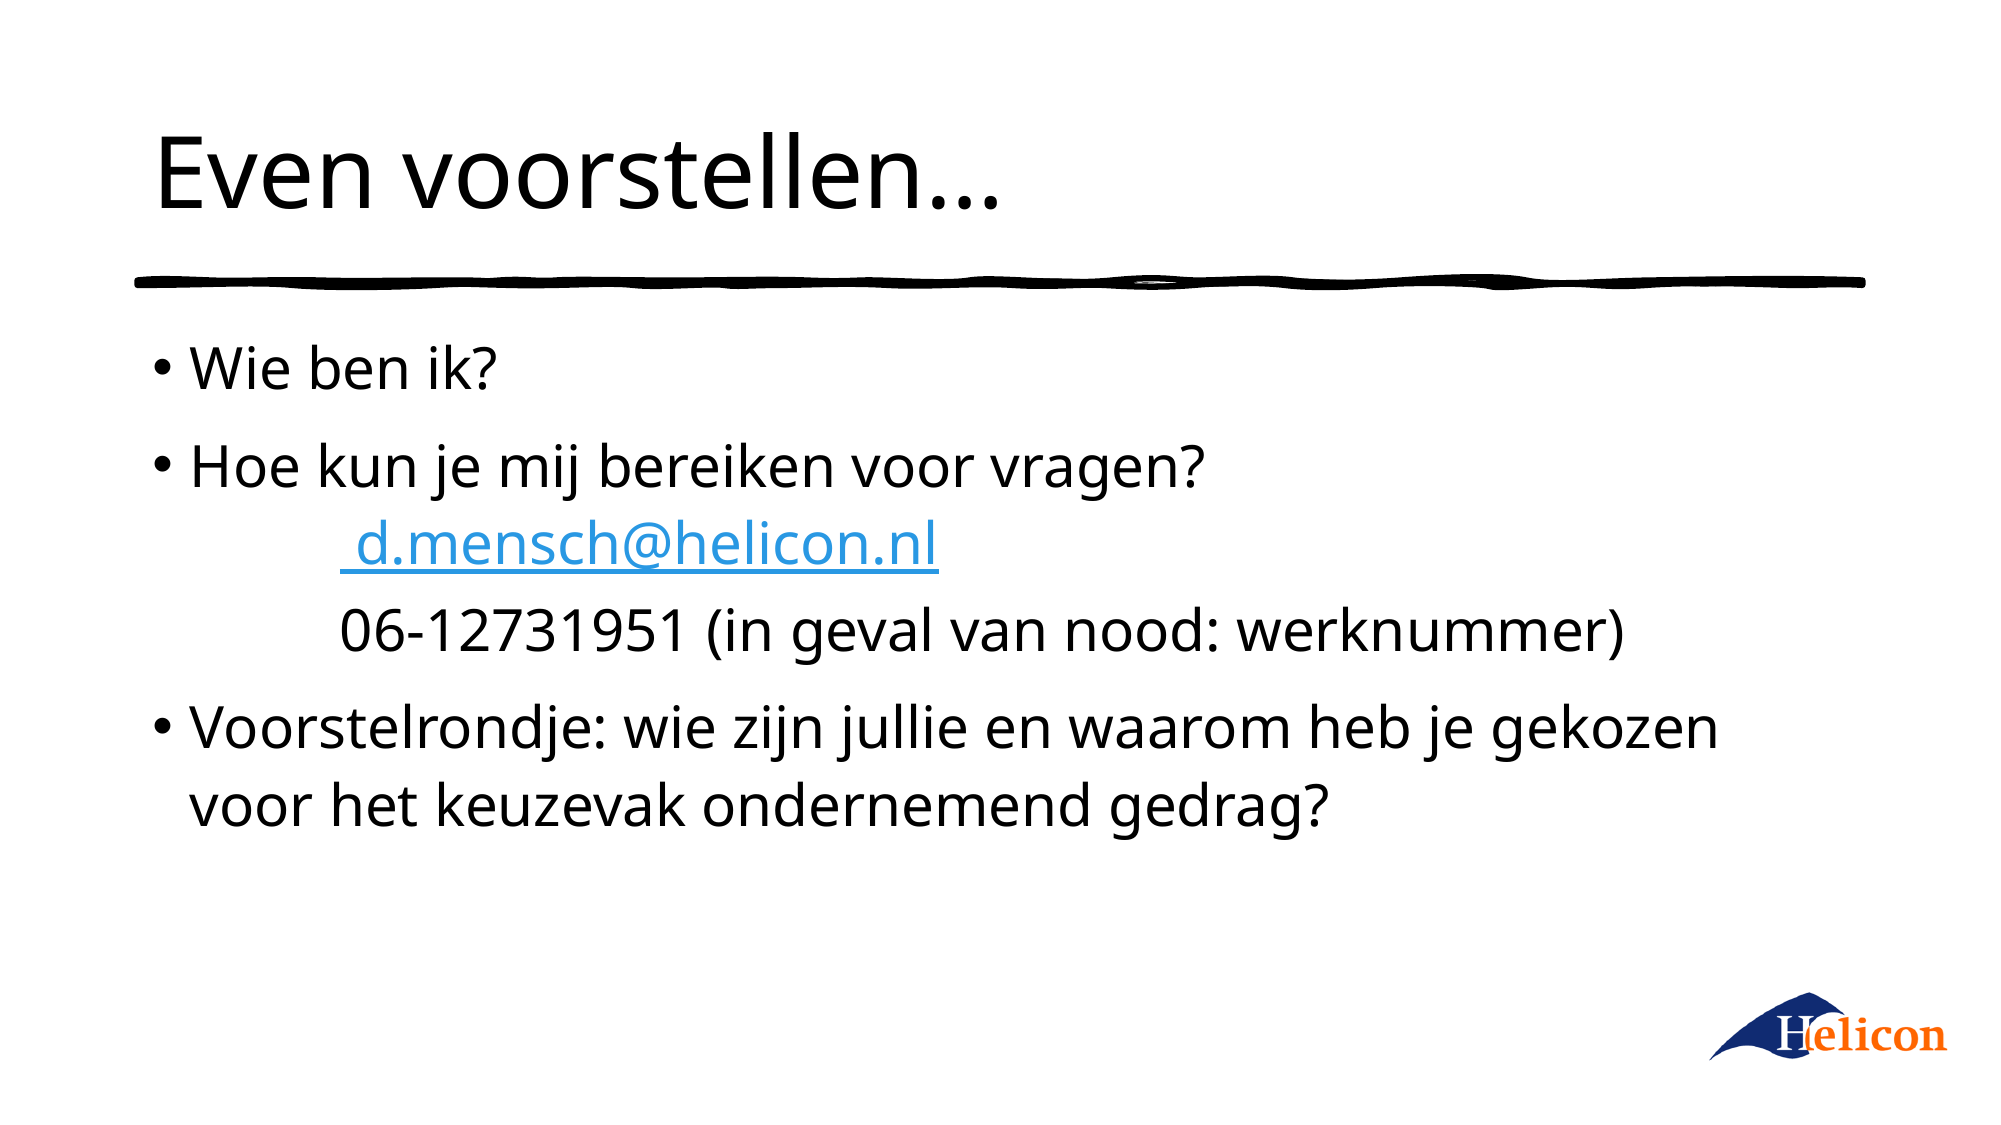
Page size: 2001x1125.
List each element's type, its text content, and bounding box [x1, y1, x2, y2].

title Even voorstellen… [137, 59, 1863, 278]
picture [1671, 952, 2000, 1125]
list Wie ben ik? Hoe kun je mij bereiken voor vragen? d.mensch@helicon.nl 06-12731951 (in geval van nood: werknummer) Voorstelrondje: wie zijn jullie en waarom heb je gekozen voor het keuzevak ondernemend gedrag? [137, 316, 1863, 1014]
